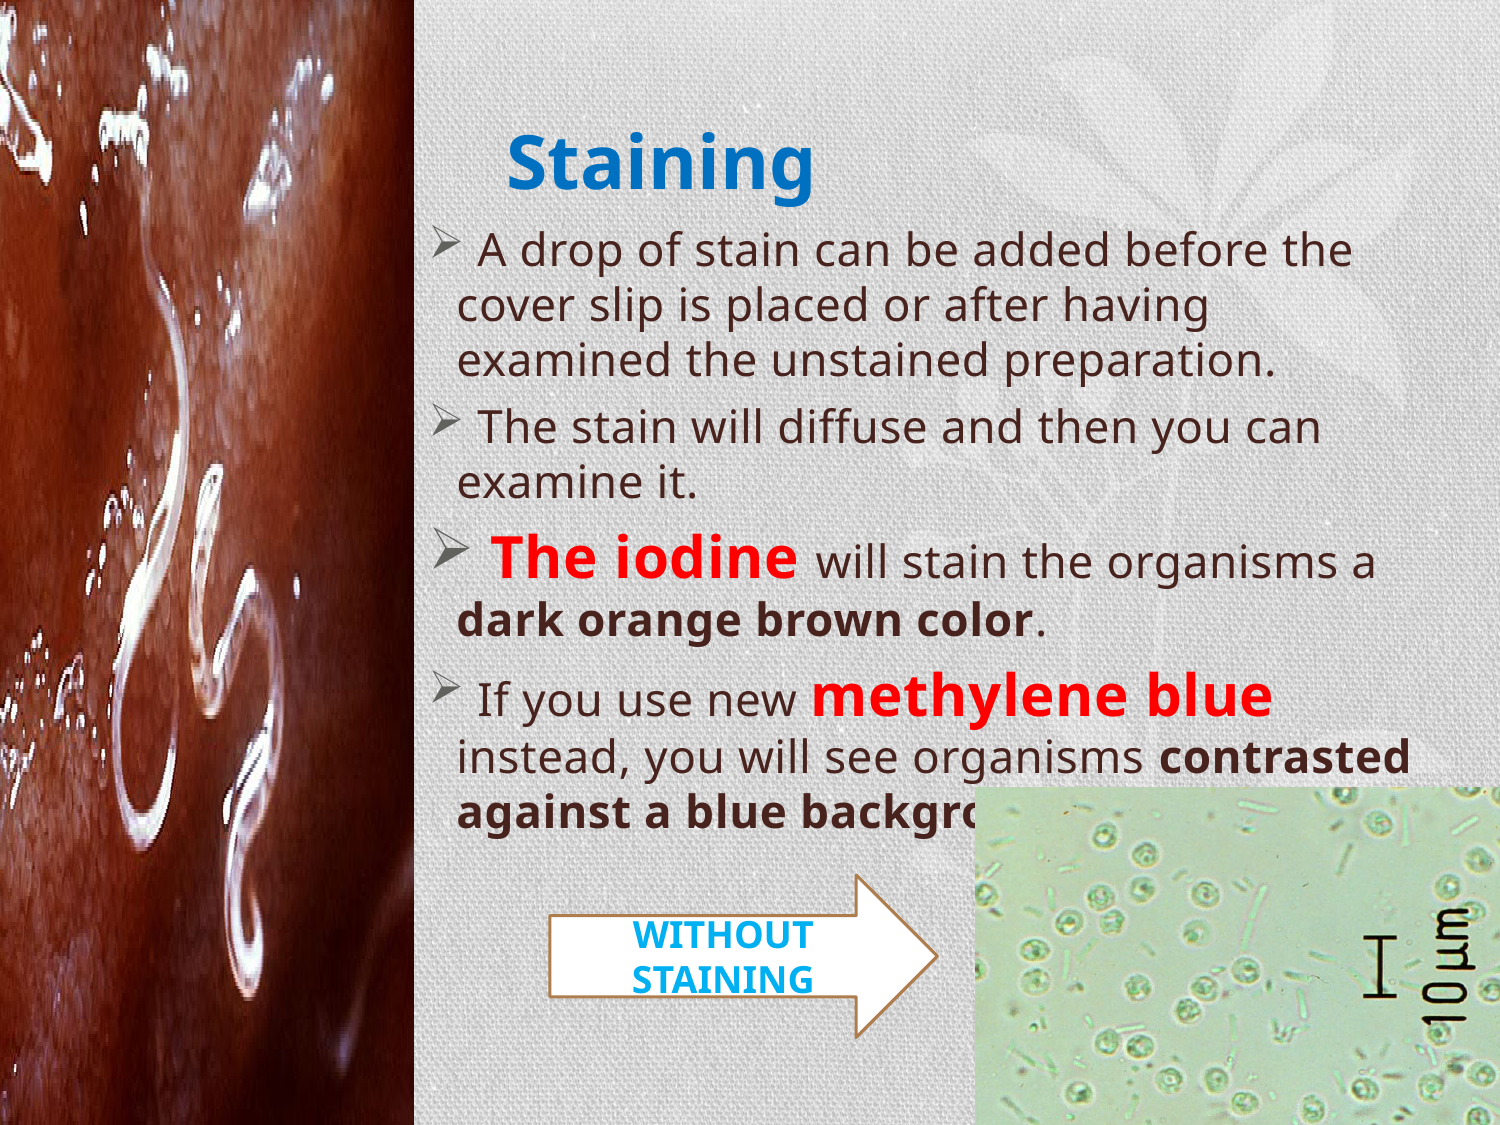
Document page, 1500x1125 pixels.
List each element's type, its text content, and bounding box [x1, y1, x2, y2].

text_box WITHOUT STAINING [548, 873, 939, 1039]
list A drop of stain can be added before the cover slip is placed or after having examined the unstained preparation. The stain will diffuse and then you can examine it. The iodine will stain the organisms a dark orange brown color. If you use new methylene blue instead, you will see organisms contrasted against a blue background. [424, 213, 1455, 1023]
title Staining [424, 37, 1455, 213]
picture [974, 787, 1500, 1125]
picture [0, 0, 414, 1125]
